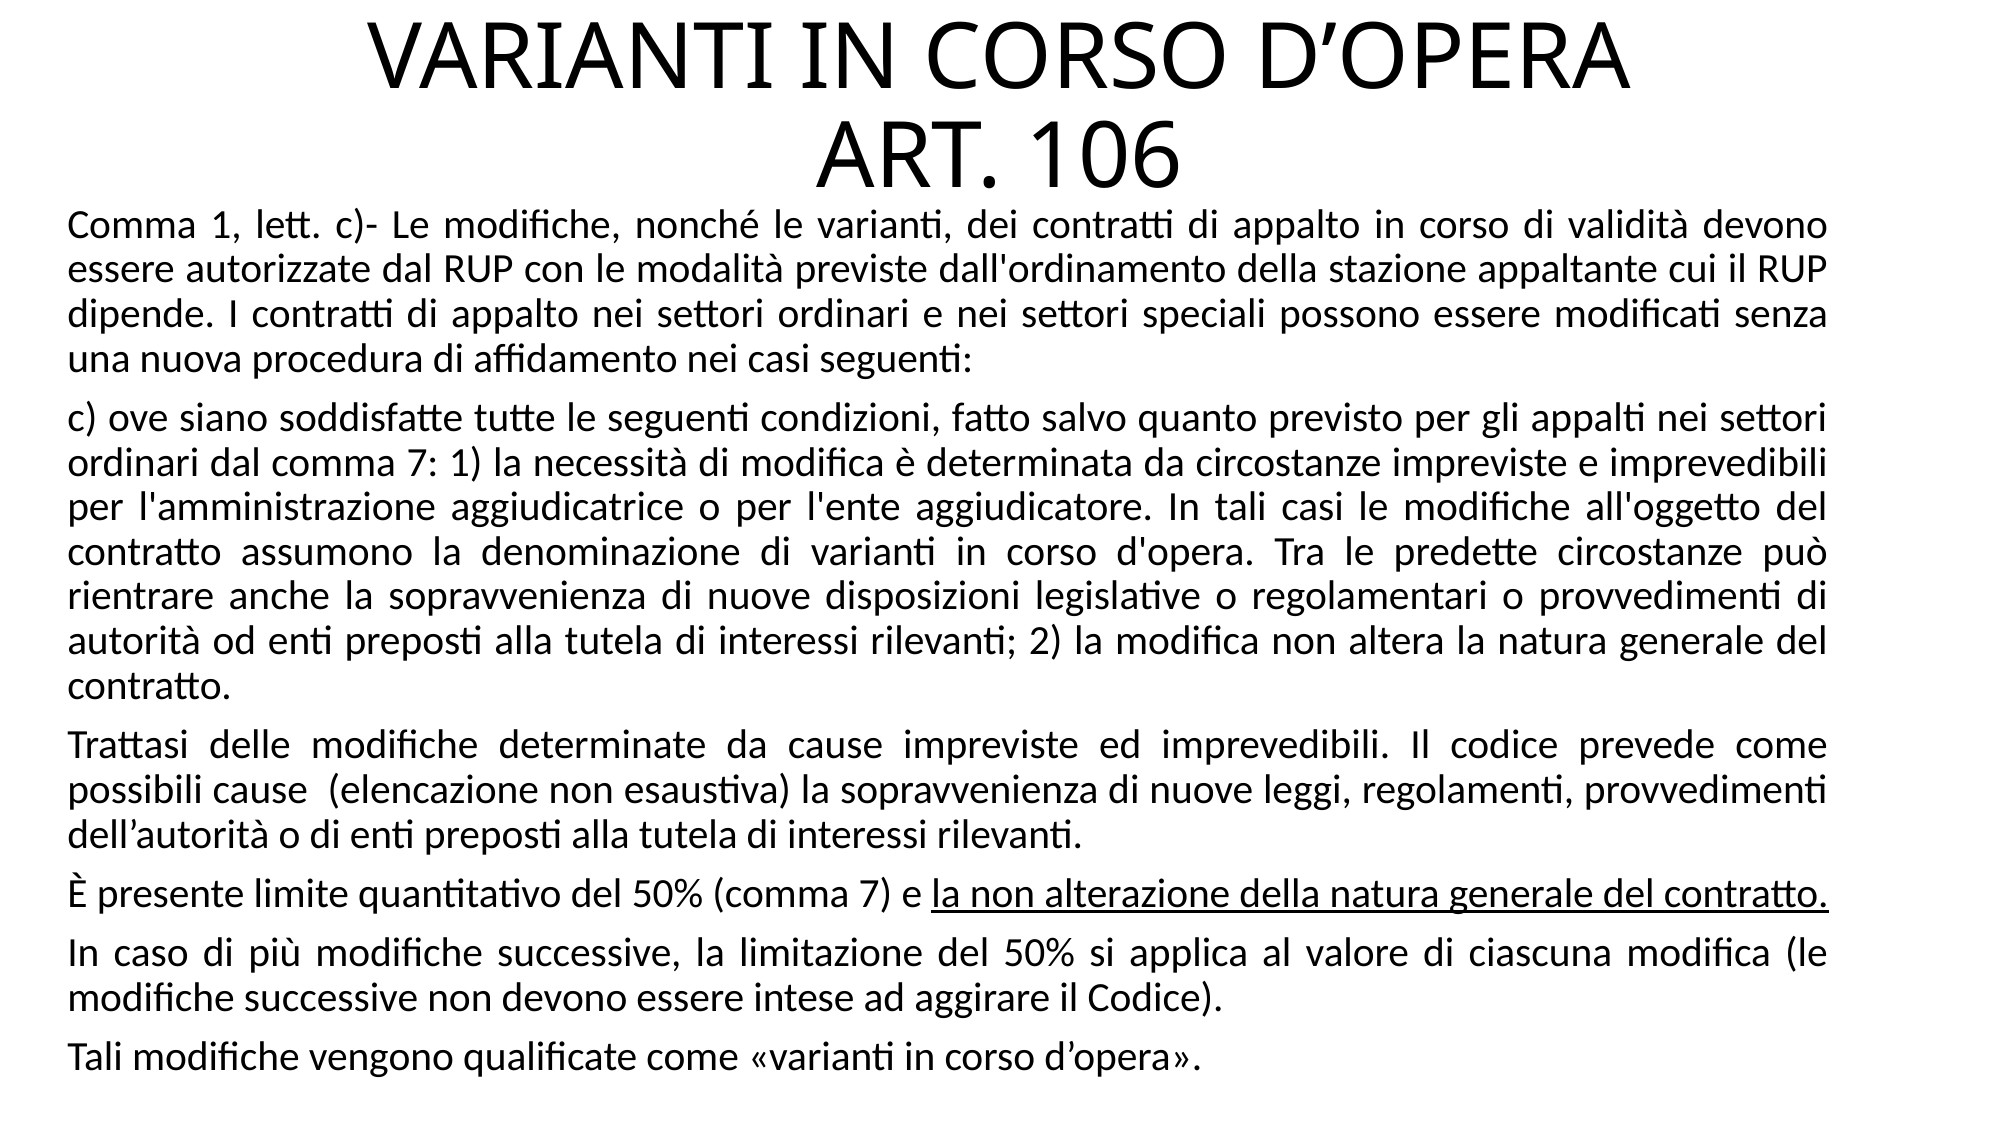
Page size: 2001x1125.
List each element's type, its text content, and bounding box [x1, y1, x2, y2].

list Comma 1, lett. c)- Le modifiche, nonché le varianti, dei contratti di appalto in corso di validità devono essere autorizzate dal RUP con le modalità previste dall'ordinamento della stazione appaltante cui il RUP dipende. I contratti di appalto nei settori ordinari e nei settori speciali possono essere modificati senza una nuova procedura di affidamento nei casi seguenti: c) ove siano soddisfatte tutte le seguenti condizioni, fatto salvo quanto previsto per gli appalti nei settori ordinari dal comma 7: 1) la necessità di modifica è determinata da circostanze impreviste e imprevedibili per l'amministrazione aggiudicatrice o per l'ente aggiudicatore. In tali casi le modifiche all'oggetto del contratto assumono la denominazione di varianti in corso d'opera. Tra le predette circostanze può rientrare anche la sopravvenienza di nuove disposizioni legislative o regolamentari o provvedimenti di autorità od enti preposti alla tutela di interessi rilevanti; 2) la modifica non altera la natura generale del contratto. Trattasi delle modifiche determinate da cause impreviste ed imprevedibili. Il codice prevede come possibili cause (elencazione non esaustiva) la sopravvenienza di nuove leggi, regolamenti, provvedimenti dell’autorità o di enti preposti alla tutela di interessi rilevanti. È presente limite quantitativo del 50% (comma 7) e la non alterazione della natura generale del contratto. In caso di più modifiche successive, la limitazione del 50% si applica al valore di ciascuna modifica (le modifiche successive non devono essere intese ad aggirare il Codice). Tali modifiche vengono qualificate come «varianti in corso d’opera». [52, 194, 1845, 1098]
title VARIANTI IN CORSO D’OPERA ART. 106 [137, 0, 1863, 218]
